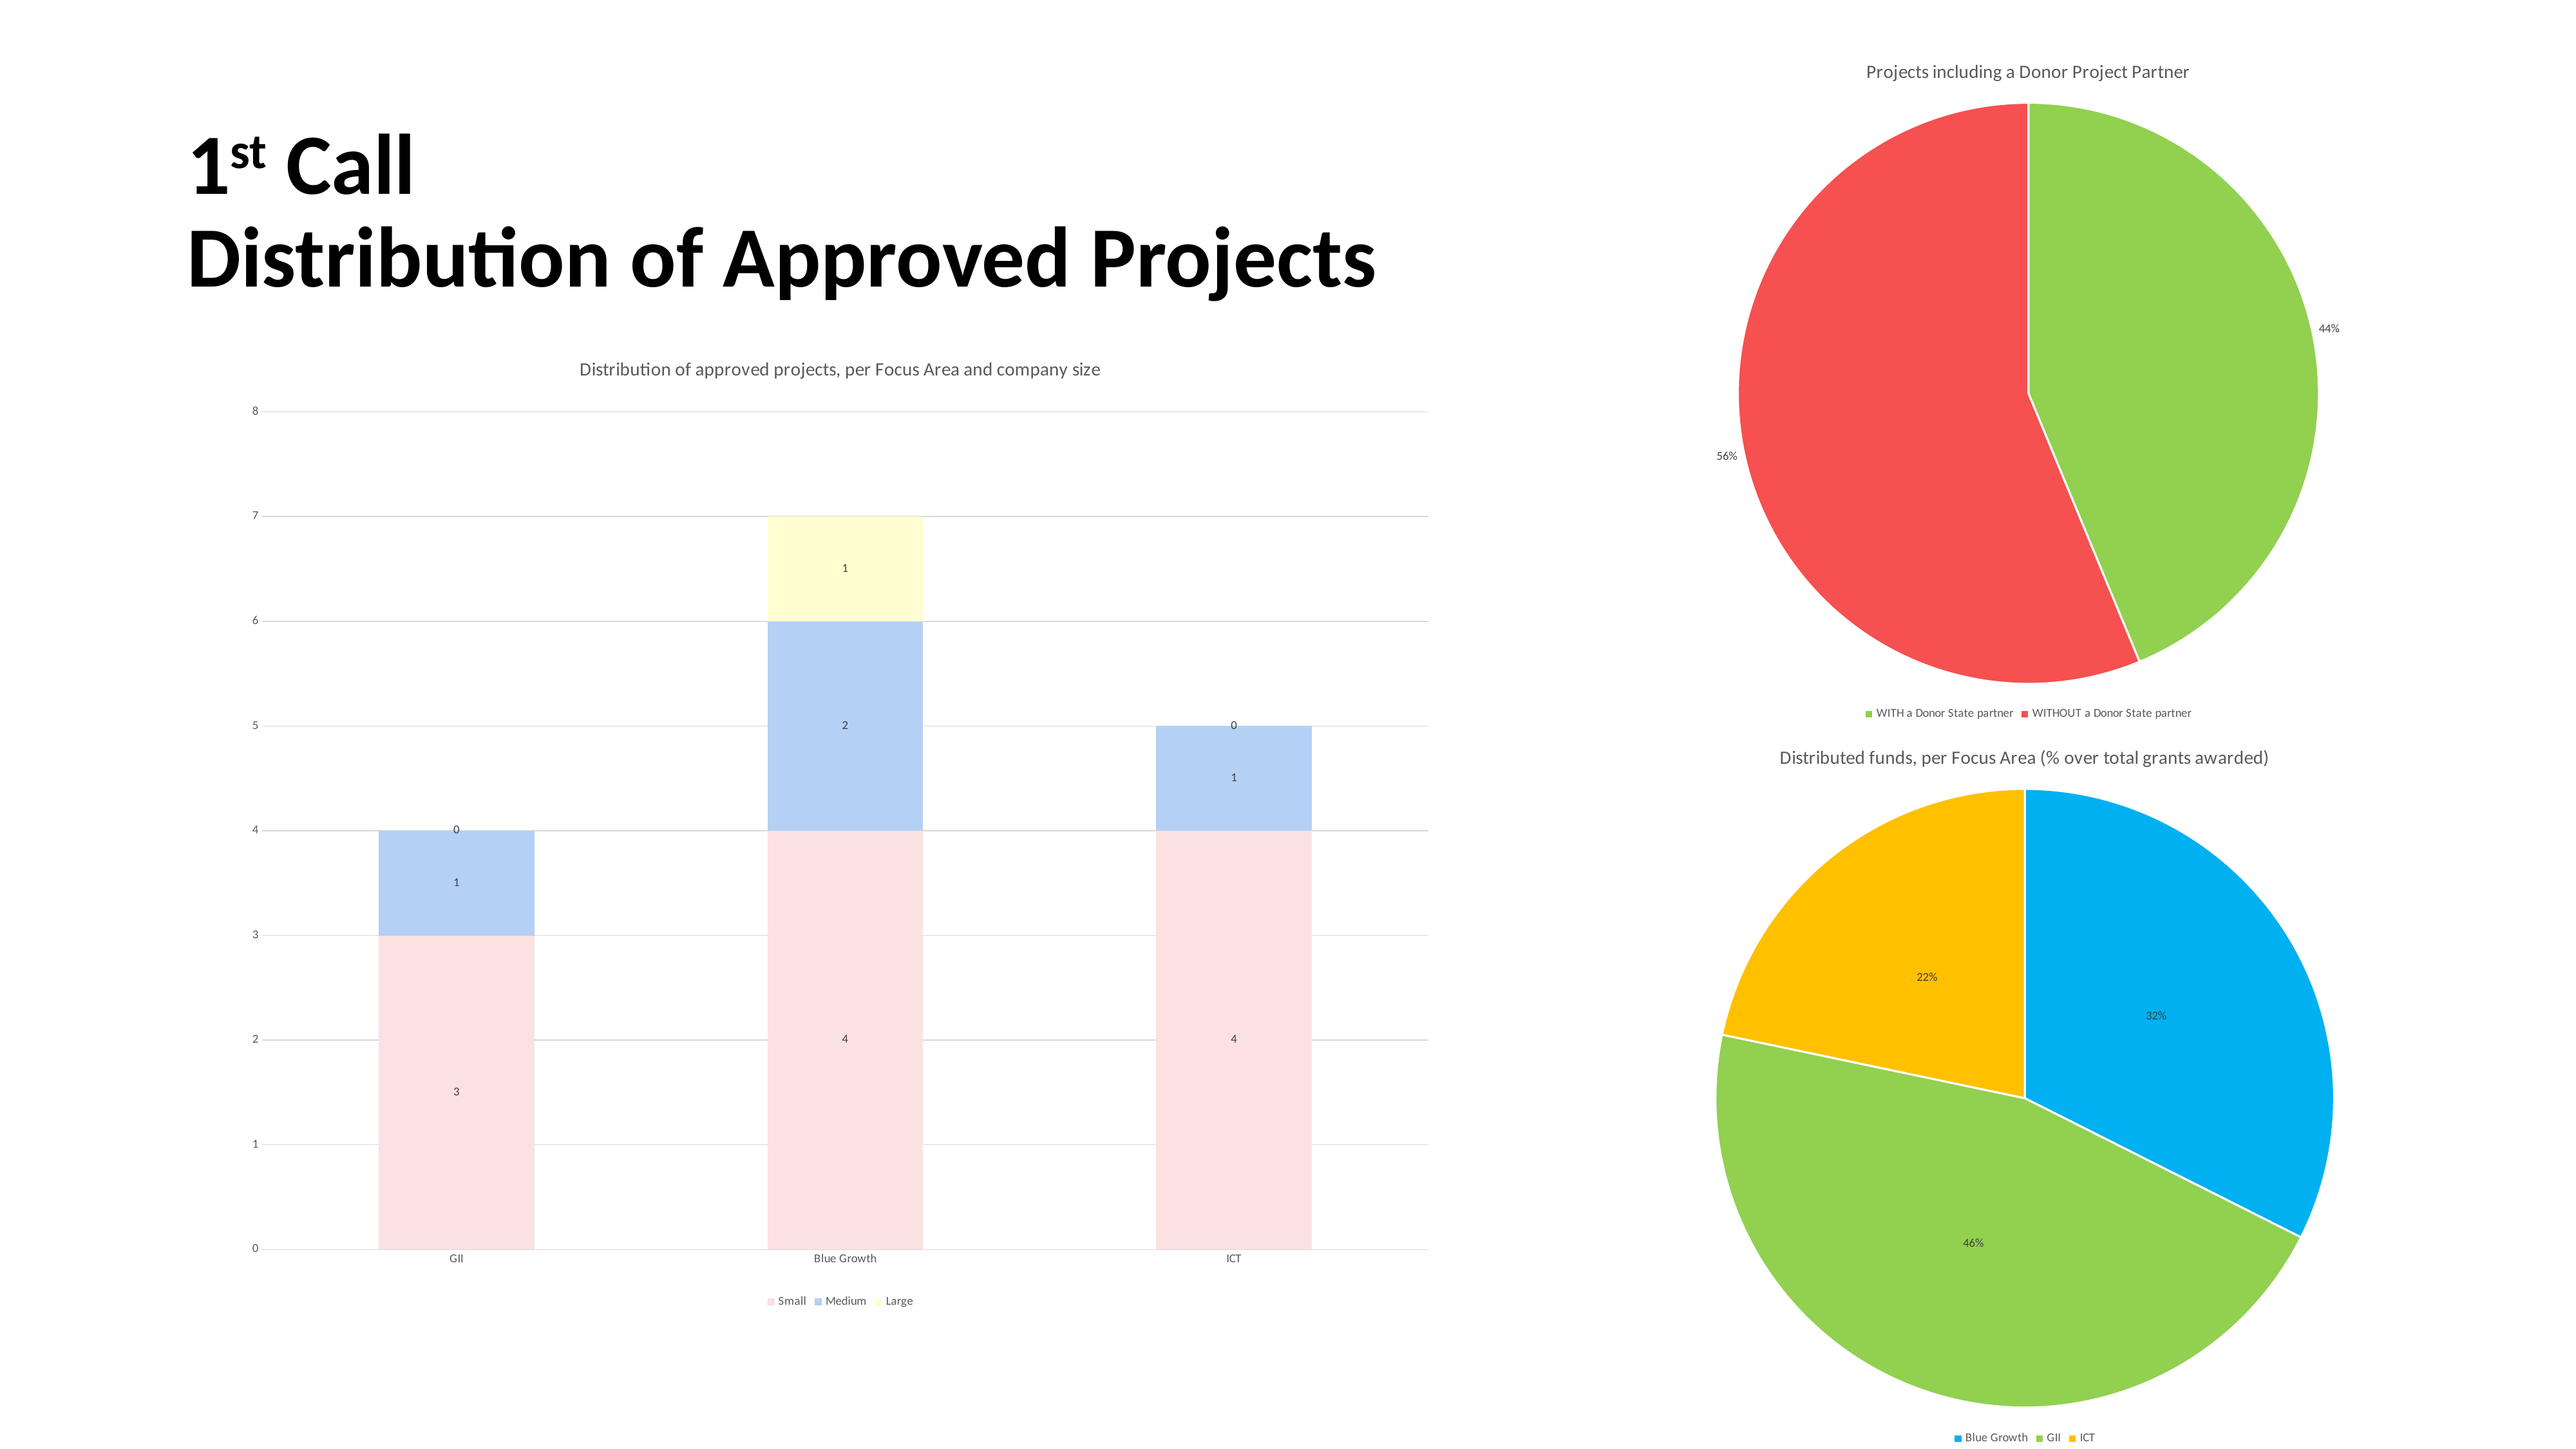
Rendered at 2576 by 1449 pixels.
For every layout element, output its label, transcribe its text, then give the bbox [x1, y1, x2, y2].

chart [227, 331, 1453, 1312]
chart [1578, 39, 2479, 1449]
title 1st Call Distribution of Approved Projects [176, 77, 1578, 348]
